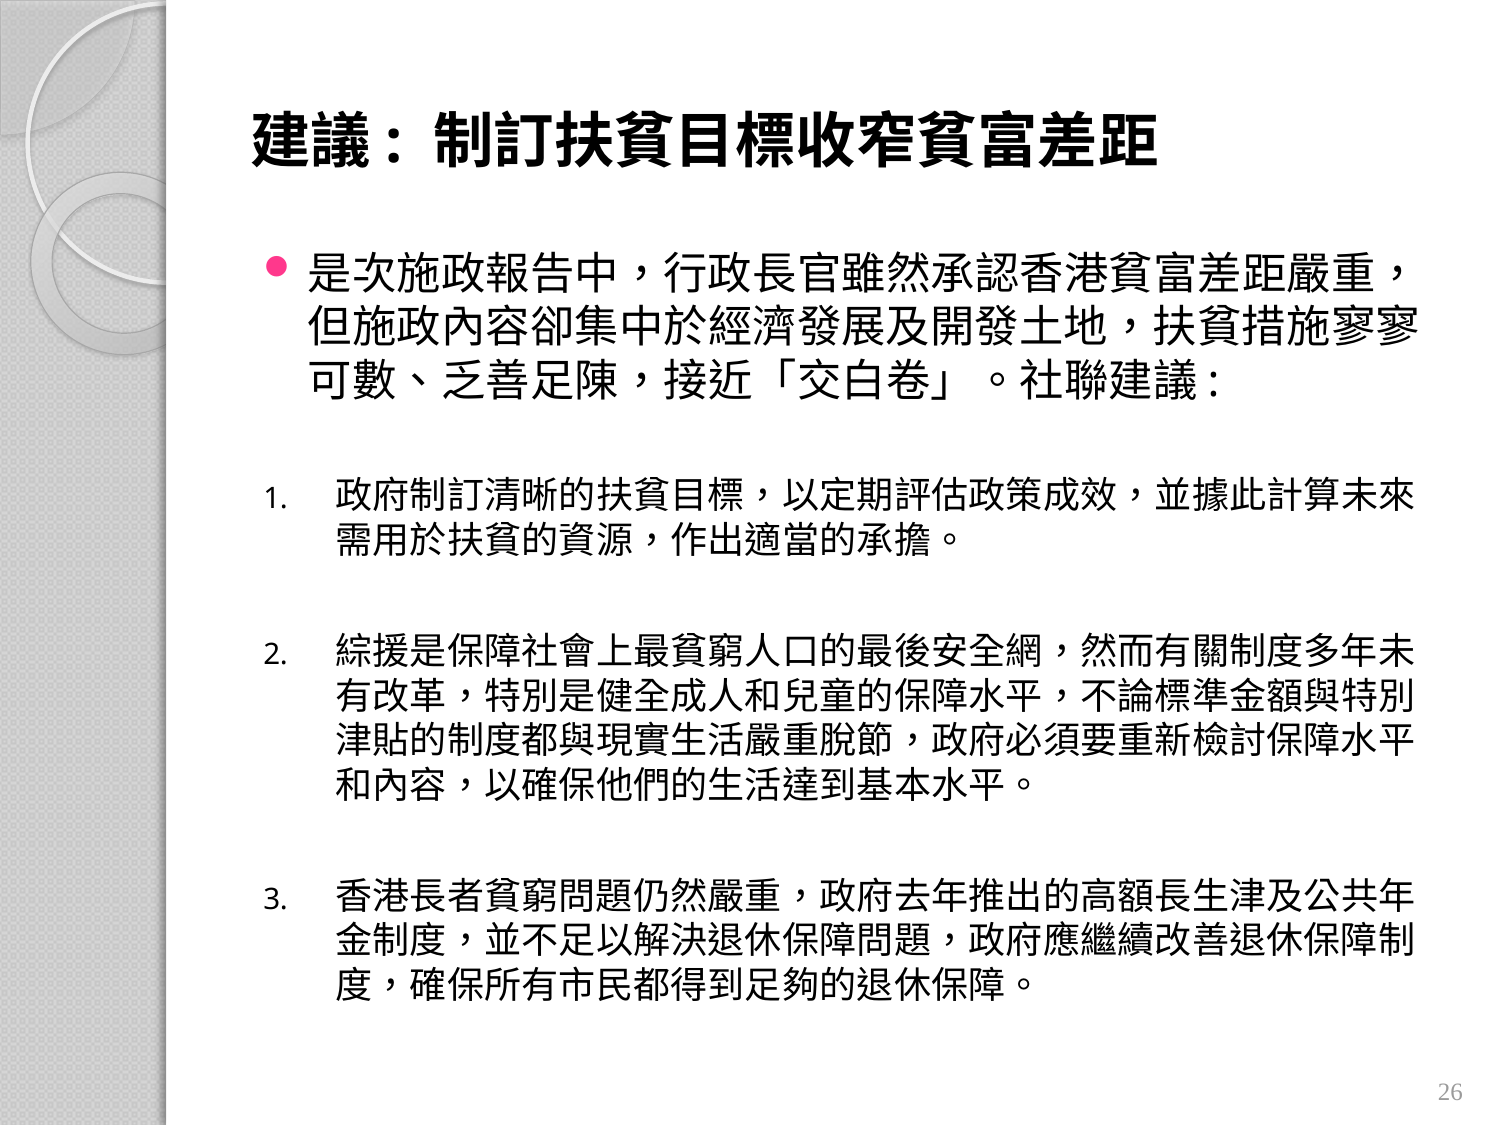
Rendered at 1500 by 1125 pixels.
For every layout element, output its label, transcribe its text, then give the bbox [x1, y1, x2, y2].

list 是次施政報告中，行政長官雖然承認香港貧富差距嚴重，但施政內容卻集中於經濟發展及開發土地，扶貧措施寥寥可數、乏善足陳，接近「交白卷」。社聯建議: 政府制訂清晰的扶貧目標，以定期評估政策成效，並據此計算未來需用於扶貧的資源，作出適當的承擔。 綜援是保障社會上最貧窮人口的最後安全網，然而有關制度多年未有改革，特別是健全成人和兒童的保障水平，不論標準金額與特別津貼的制度都與現實生活嚴重脫節，政府必須要重新檢討保障水平和內容，以確保他們的生活達到基本水平。 香港長者貧窮問題仍然嚴重，政府去年推出的高額長生津及公共年金制度，並不足以解決退休保障問題，政府應繼續改善退休保障制度，確保所有市民都得到足夠的退休保障。 [235, 237, 1466, 1025]
slide_number 26 [1413, 1034, 1488, 1113]
title 建議: 制訂扶貧目標收窄貧富差距 [235, 45, 1466, 233]
